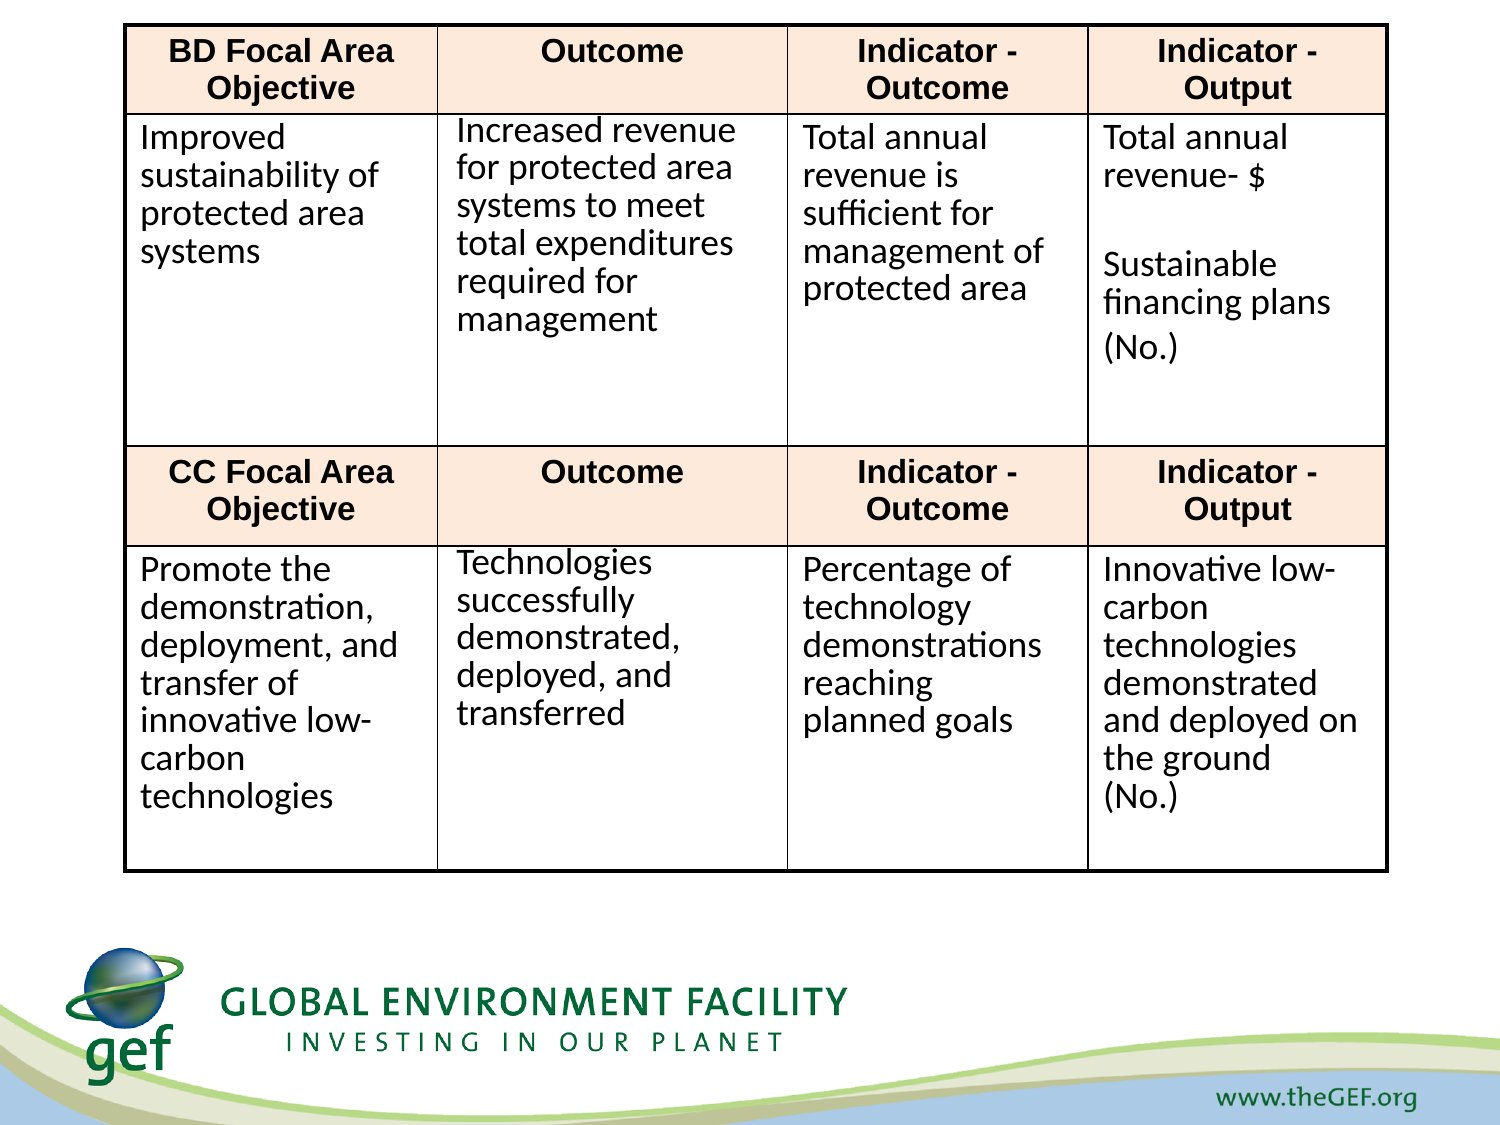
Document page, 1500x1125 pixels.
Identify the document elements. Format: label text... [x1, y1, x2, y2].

table_cell Total annual revenue is sufficient for management of protected area [788, 115, 1087, 445]
table_cell CC Focal Area Objective [127, 447, 437, 545]
table_cell Total annual revenue- $ Sustainable financing plans (No.) [1089, 115, 1385, 445]
table_header Indicator - Outcome [788, 27, 1087, 113]
table_cell Technologies successfully demonstrated, deployed, and transferred [438, 547, 787, 869]
table_cell Percentage of technology demonstrations reaching planned goals [788, 547, 1087, 869]
table_cell Indicator - Output [1089, 447, 1385, 545]
table_cell Innovative low-carbon technologies demonstrated and deployed on the ground (No.) [1089, 547, 1385, 869]
table_header Indicator - Output [1089, 27, 1385, 113]
table_header BD Focal Area Objective [127, 27, 437, 113]
table_cell Promote the demonstration, deployment, and transfer of innovative low-carbon technologies [127, 547, 437, 869]
table_cell Increased revenue for protected area systems to meet total expenditures required for management [438, 115, 787, 445]
table_cell Outcome [438, 447, 787, 545]
picture [0, 920, 1500, 1125]
table_header Outcome [438, 27, 787, 113]
table_cell Indicator - Outcome [788, 447, 1087, 545]
table_cell Improved sustainability of protected area systems [127, 115, 437, 445]
